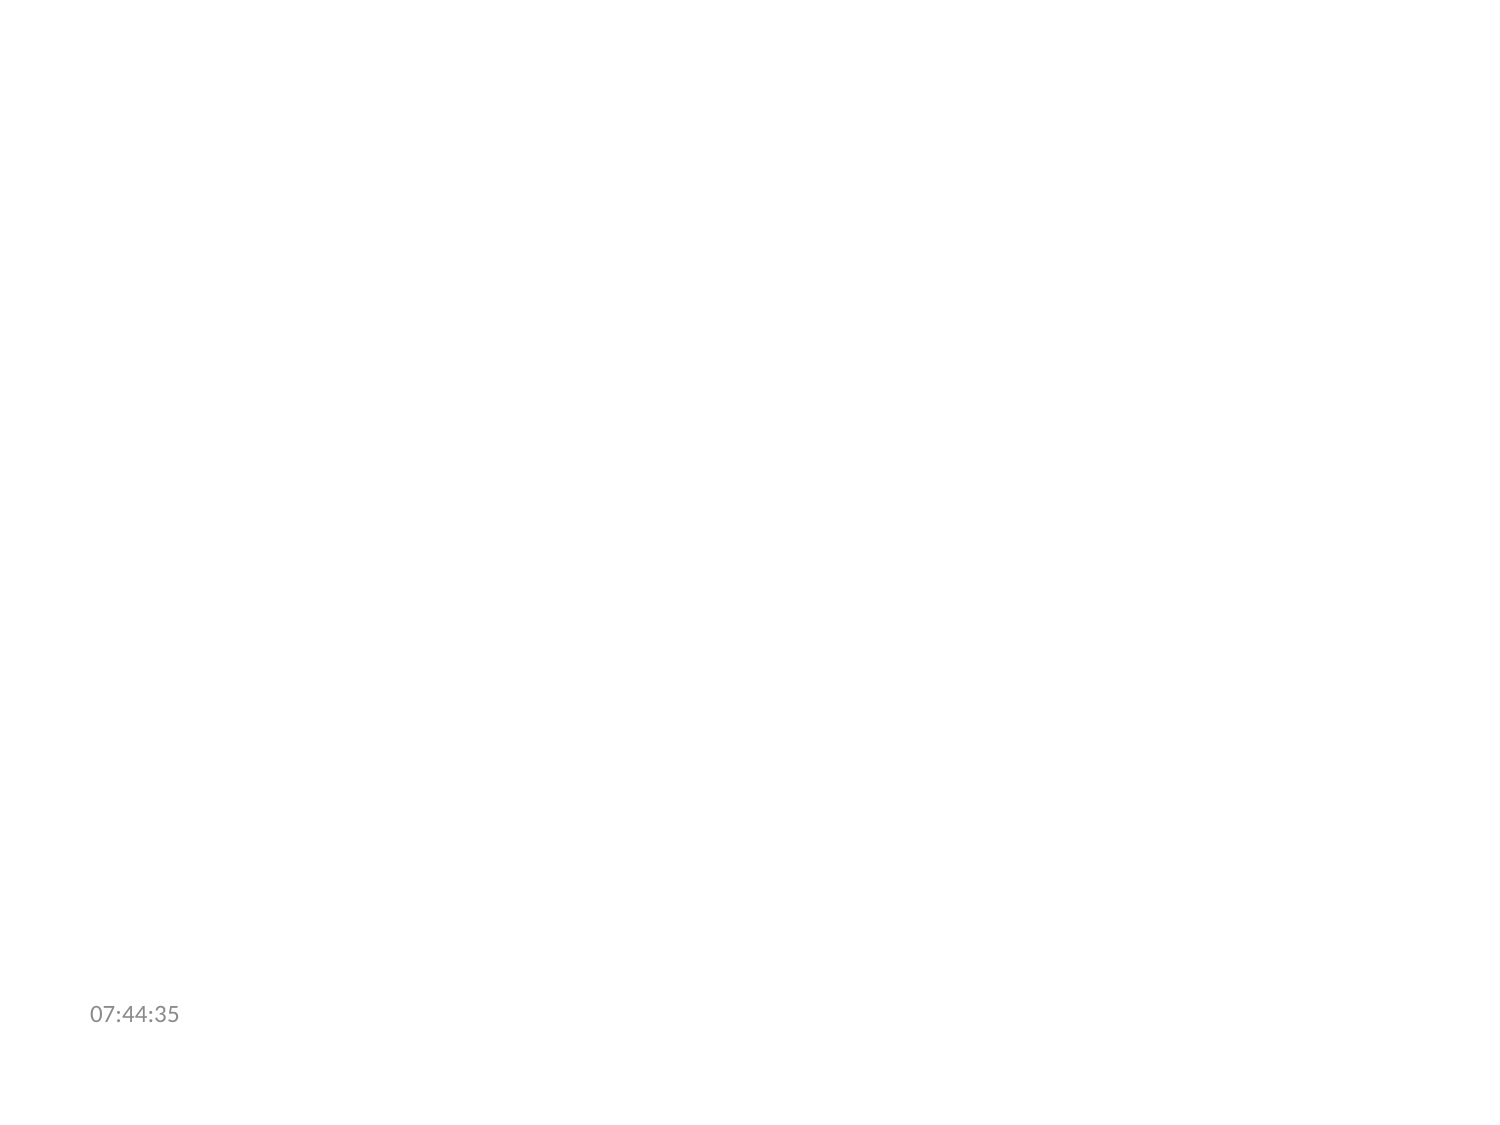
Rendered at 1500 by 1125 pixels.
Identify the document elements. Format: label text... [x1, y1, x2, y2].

text_box 15:35:09 [75, 982, 425, 1043]
